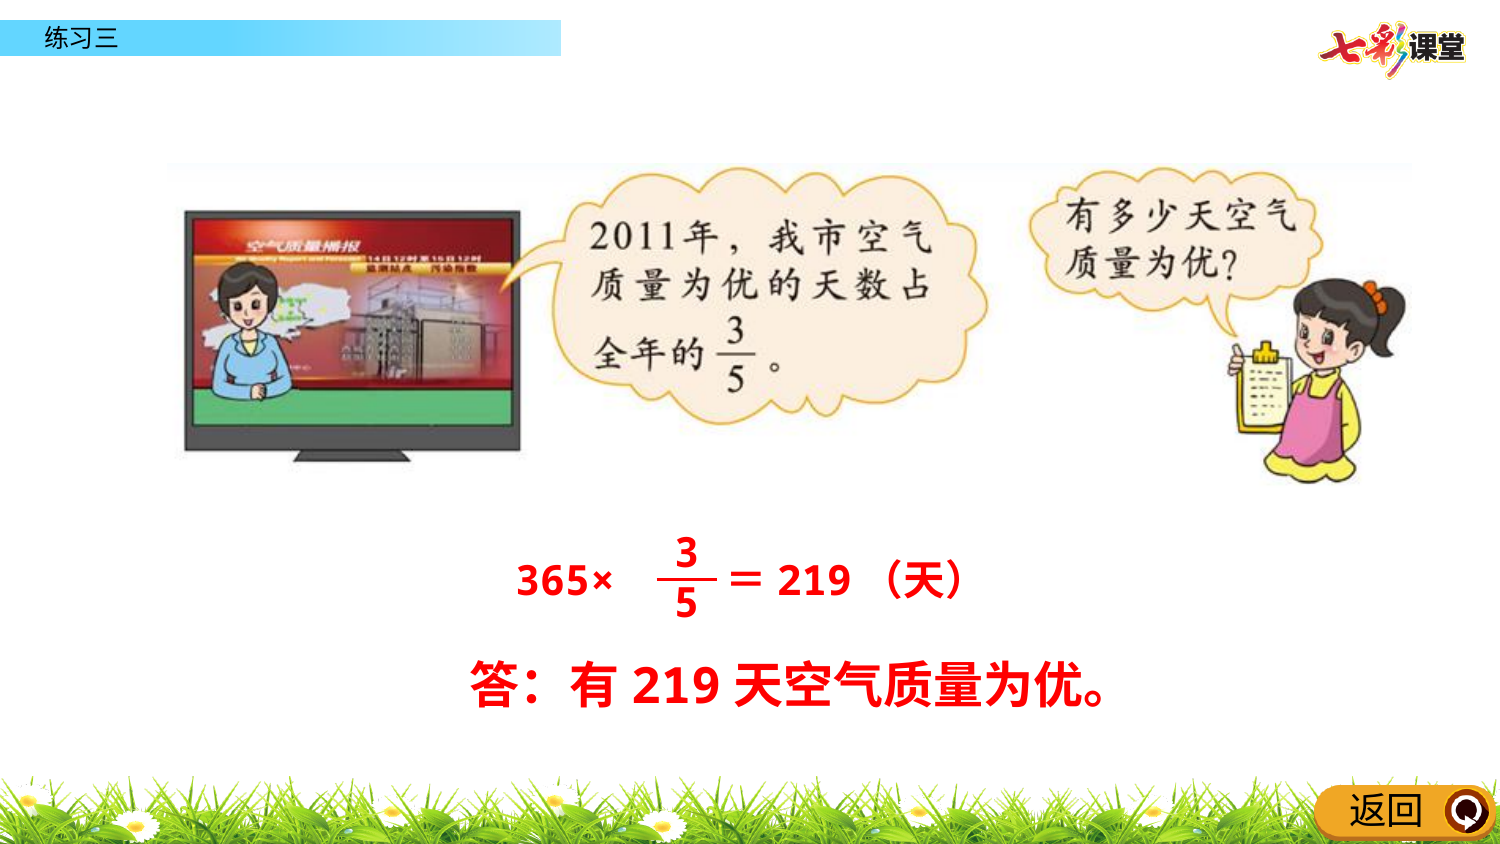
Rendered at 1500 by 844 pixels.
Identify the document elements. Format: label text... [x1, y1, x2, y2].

picture [0, 776, 1500, 844]
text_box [525, 517, 977, 635]
text_box 答：有219天空气质量为优。 [454, 646, 1215, 721]
picture [167, 162, 1413, 492]
picture [1316, 20, 1468, 80]
